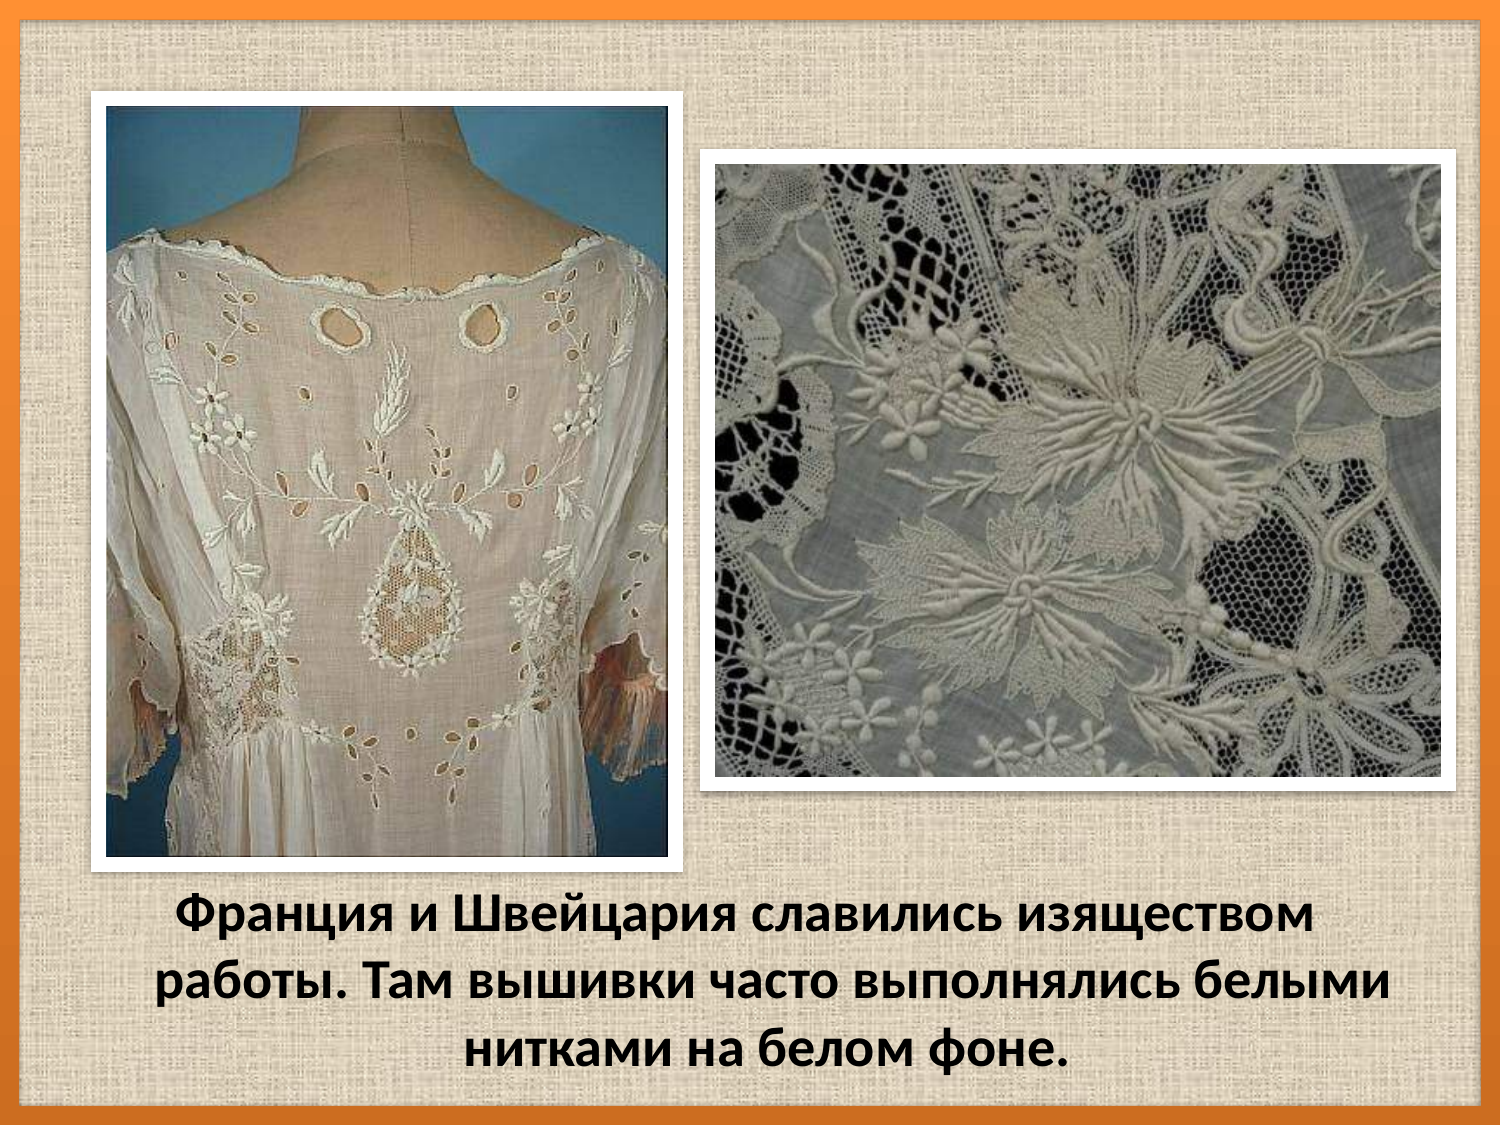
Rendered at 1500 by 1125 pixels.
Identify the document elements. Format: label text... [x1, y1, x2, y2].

list Франция и Швейцария славились изяществом работы. Там вышивки часто выполнялись белыми нитками на белом фоне. [70, 867, 1421, 1087]
picture [20, 20, 1480, 1105]
